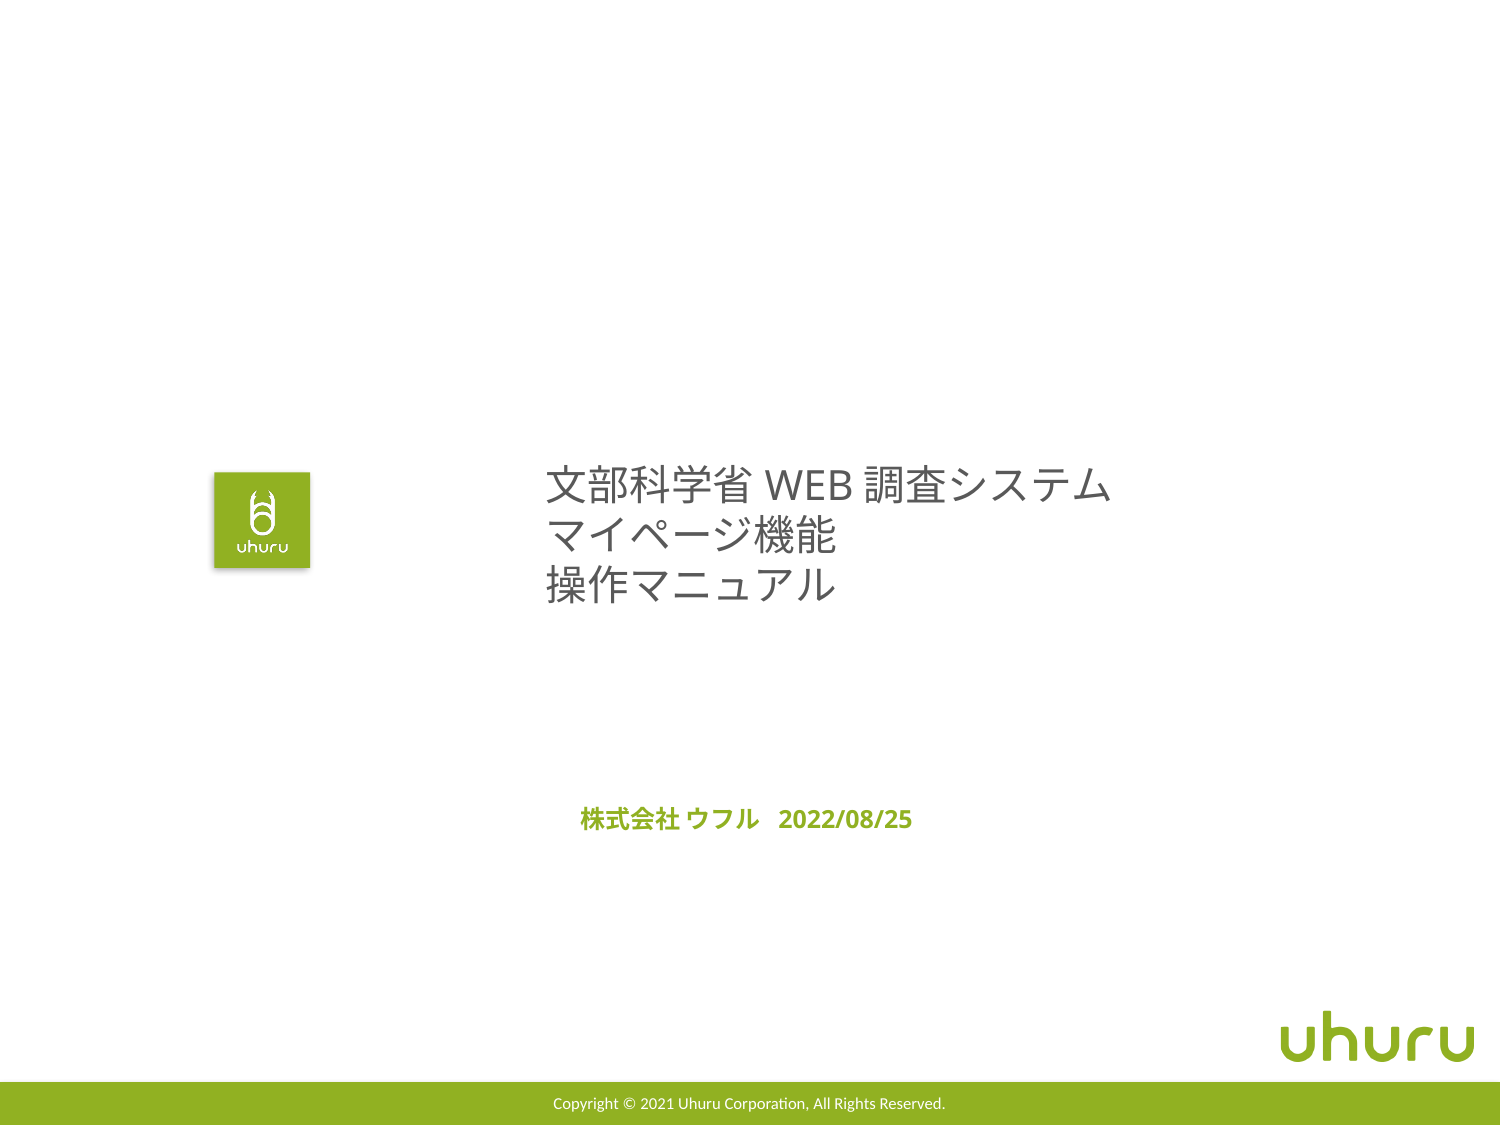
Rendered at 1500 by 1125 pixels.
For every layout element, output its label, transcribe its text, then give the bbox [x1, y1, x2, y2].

text_box 文部科学省WEB調査システム マイページ機能 操作マニュアル [530, 456, 1237, 612]
text_box 株式会社 ウフル 2022/08/25 [539, 783, 954, 855]
picture [1261, 1005, 1493, 1066]
picture [214, 472, 311, 568]
